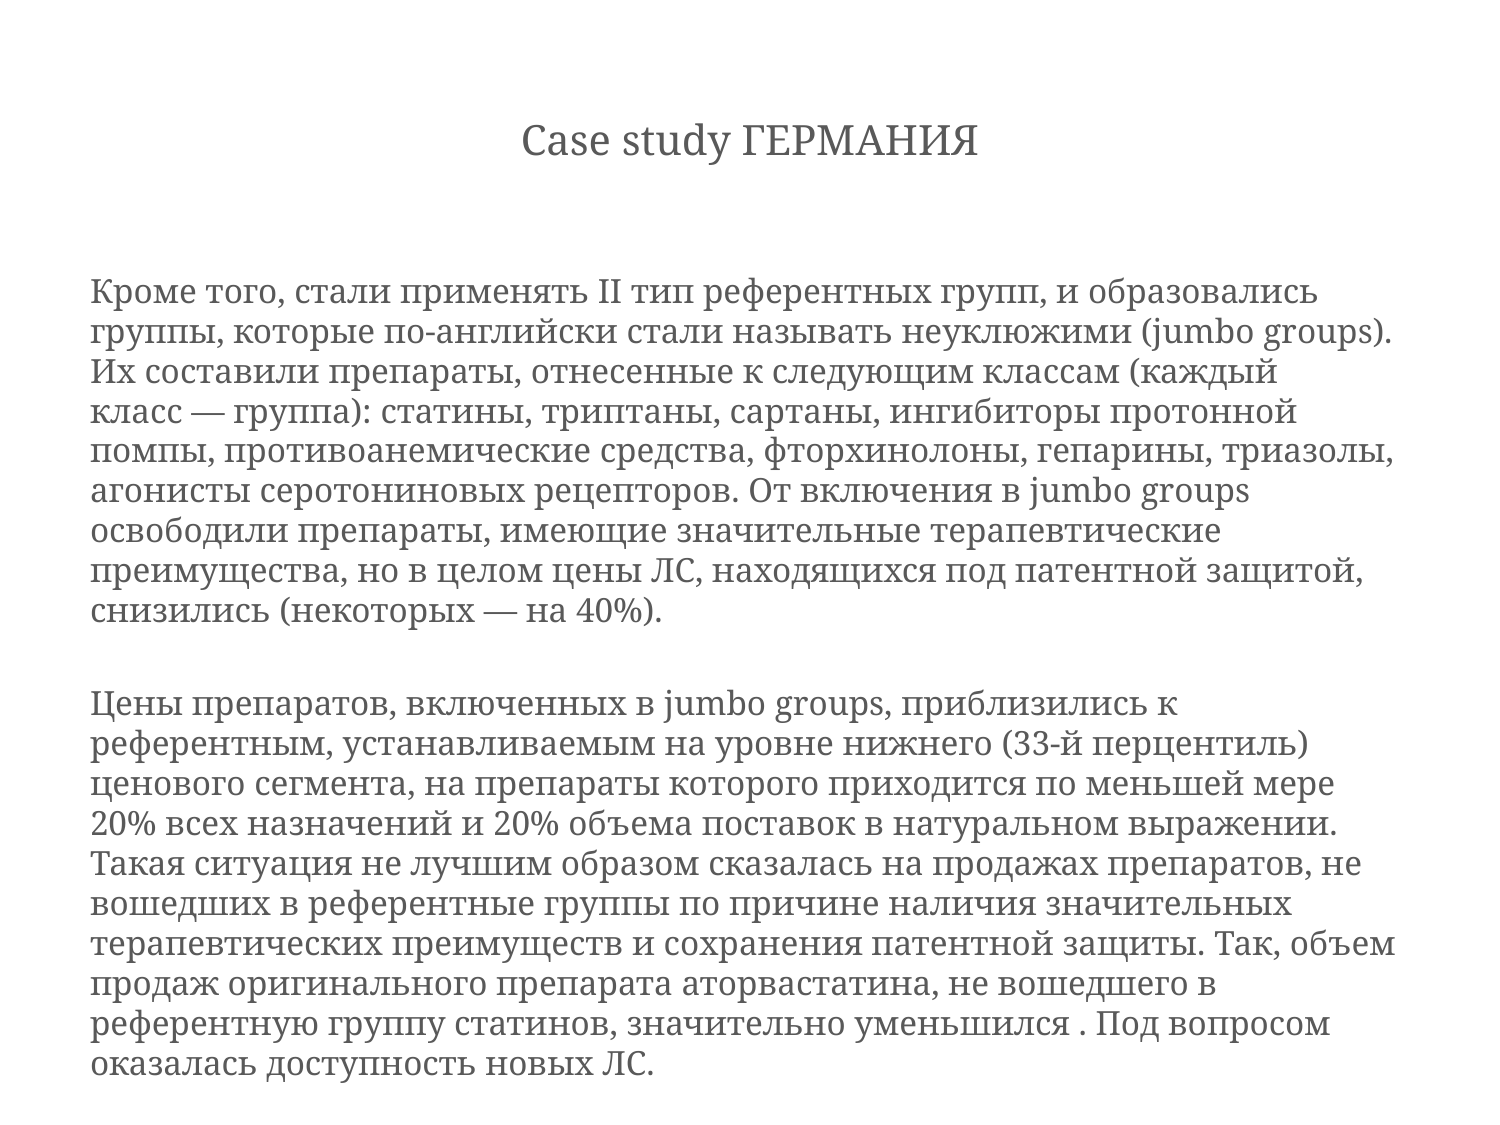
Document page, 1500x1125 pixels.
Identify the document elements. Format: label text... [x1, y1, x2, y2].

list Кроме того, стали применять II тип референтных групп, и образовались группы, которые по-английски стали называть неуклюжими (jumbo groups). Их составили препараты, отнесенные к следующим классам (каждый класс — группа): статины, триптаны, сартаны, ингибиторы протонной помпы, противоанемические средства, фторхинолоны, гепарины, триазолы, агонисты серотониновых рецепторов. От включения в jumbo groups освободили препараты, имеющие значительные терапевтические преимущества, но в целом цены ЛС, находящихся под патентной защитой, снизились (некоторых — на 40%). Цены препаратов, включенных в jumbo groups, приблизились к референтным, устанавливаемым на уровне нижнего (33-й перцентиль) ценового сегмента, на препараты которого приходится по меньшей мере 20% всех назначений и 20% объема поставок в натуральном выражении. Такая ситуация не лучшим образом сказалась на продажах препаратов, не вошедших в референтные группы по причине наличия значительных терапевтических преимуществ и сохранения патентной защиты. Так, объем продаж оригинального препарата аторвастатина, не вошедшего в референтную группу статинов, значительно уменьшился . Под вопросом оказалась доступность новых ЛС. [75, 262, 1425, 1005]
title Case study ГЕРМАНИЯ [75, 45, 1425, 233]
